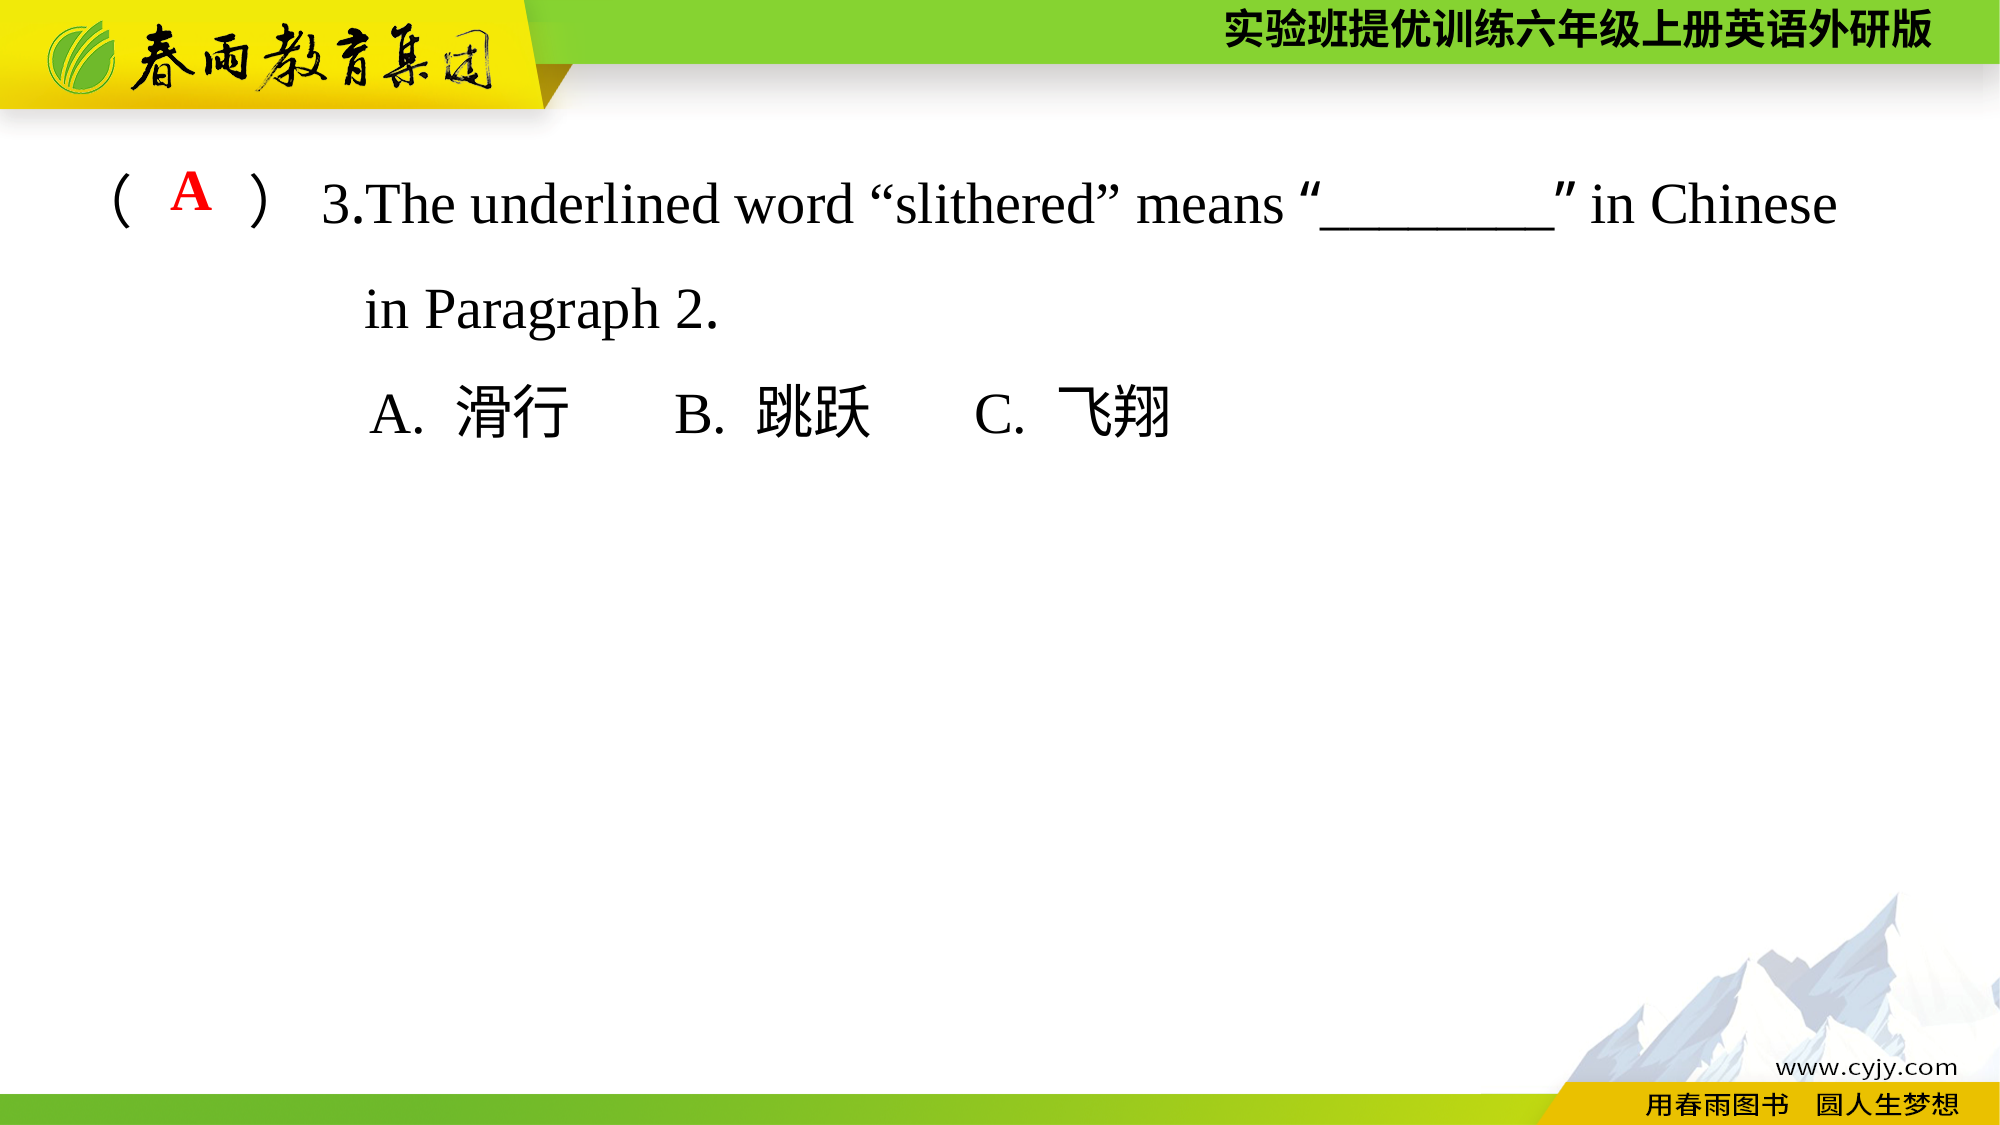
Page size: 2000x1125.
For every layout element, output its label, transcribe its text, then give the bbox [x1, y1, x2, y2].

list （ ）3.The underlined word “slithered” means “________” in Chinese in Paragraph 2. A. 滑行 B. 跳跃 C. 飞翔 [59, 122, 1944, 443]
picture [0, 0, 2000, 1125]
text_box A [156, 144, 228, 230]
